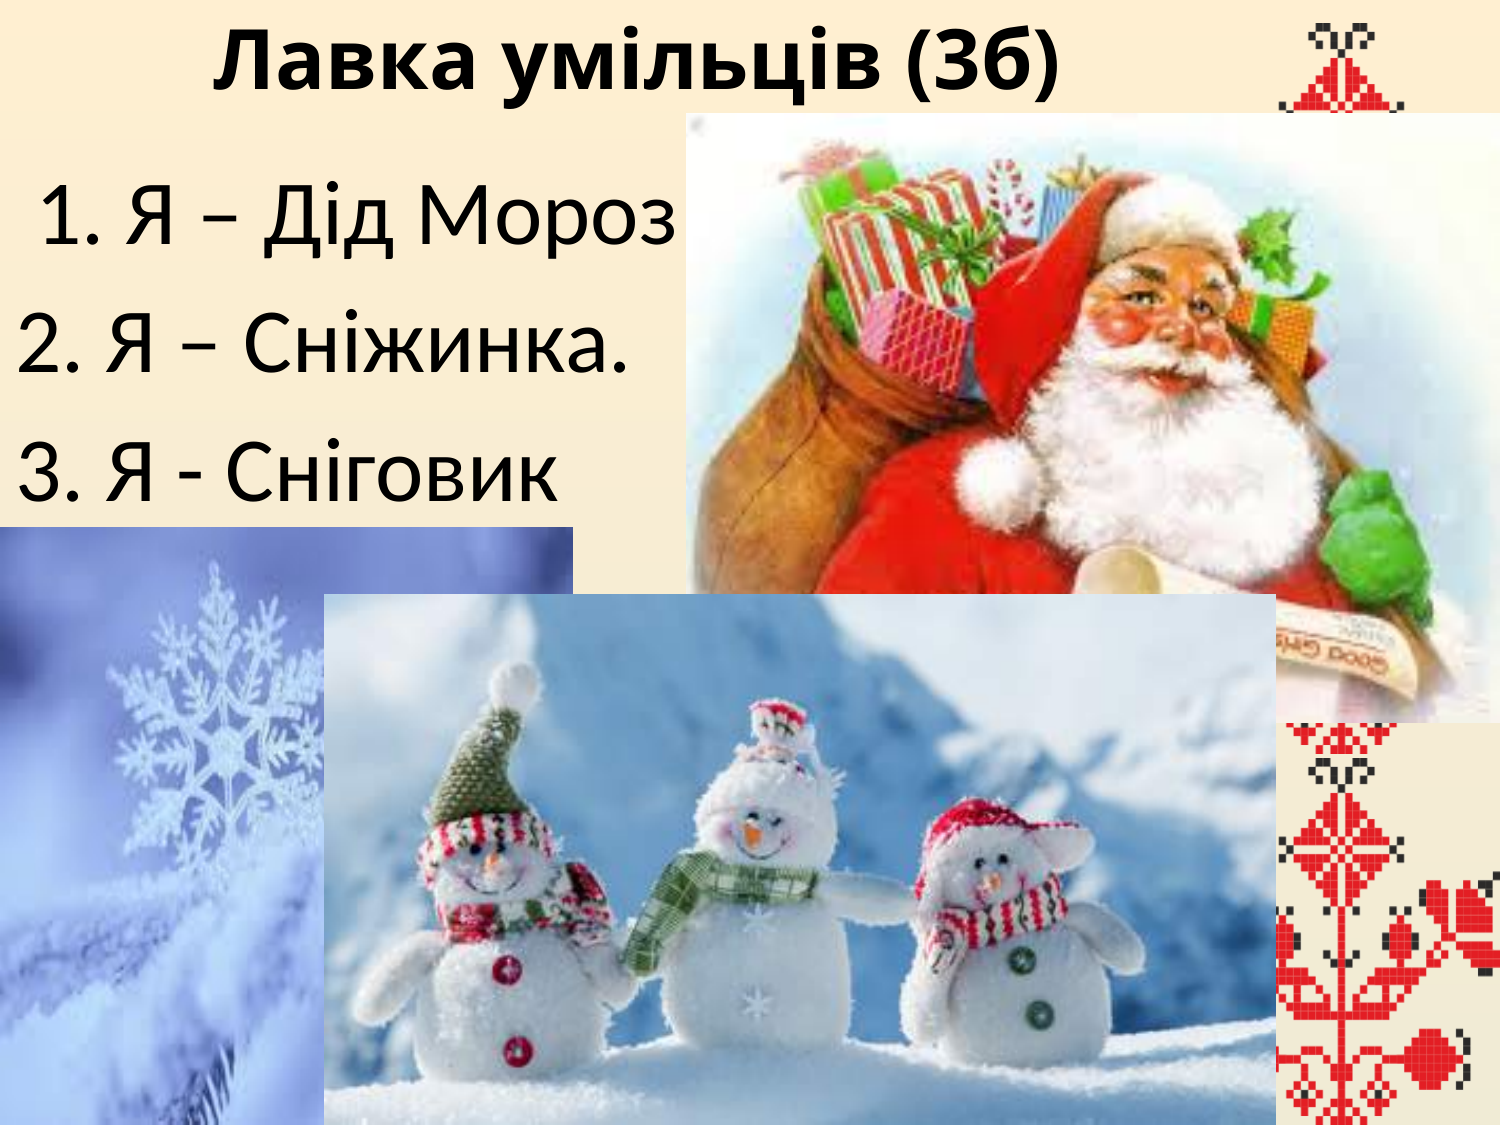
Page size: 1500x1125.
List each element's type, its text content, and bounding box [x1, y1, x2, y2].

text_box 1. Я – Дід Мороз 2. Я – Сніжинка. 3. Я - Сніговик [0, 137, 681, 528]
picture [0, 23, 1500, 1125]
list Лавка умільців (3б) [0, 30, 1276, 114]
